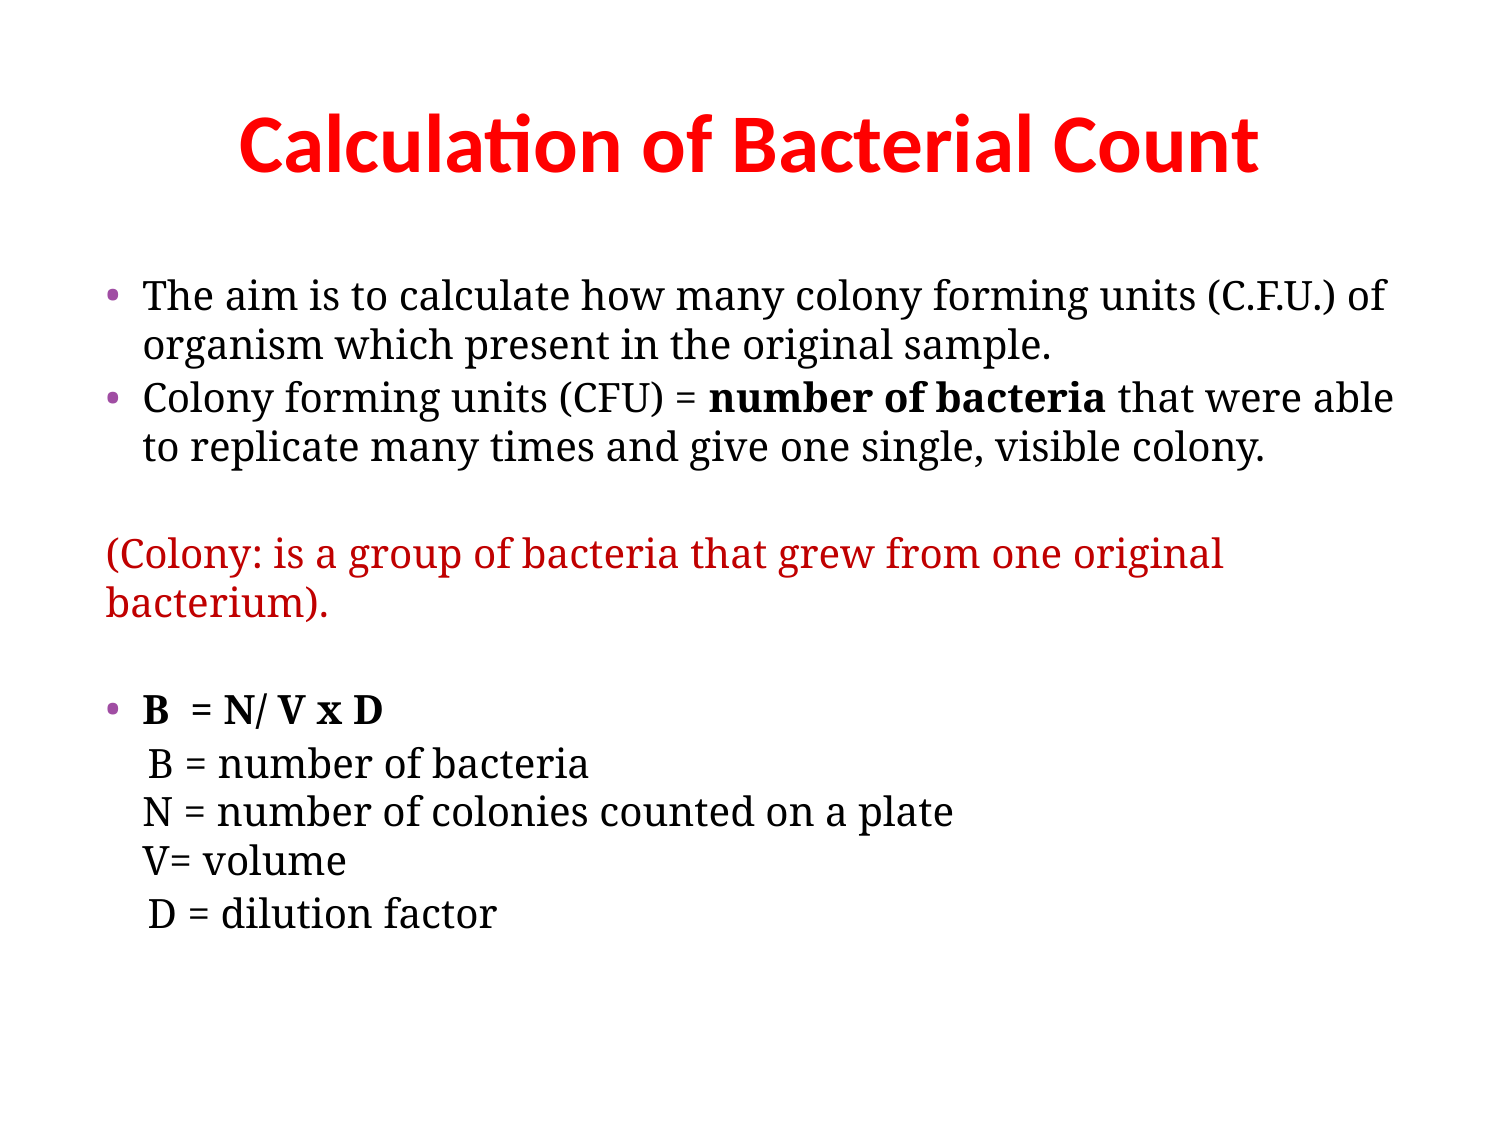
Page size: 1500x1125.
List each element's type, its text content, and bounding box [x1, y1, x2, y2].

title Calculation of Bacterial Count [75, 45, 1425, 233]
list The aim is to calculate how many colony forming units (C.F.U.) of organism which present in the original sample. Colony forming units (CFU) = number of bacteria that were able to replicate many times and give one single, visible colony. (Colony: is a group of bacteria that grew from one original bacterium). B = N/ V x D B = number of bacteria N = number of colonies counted on a plate V= volume D = dilution factor [75, 262, 1425, 1005]
